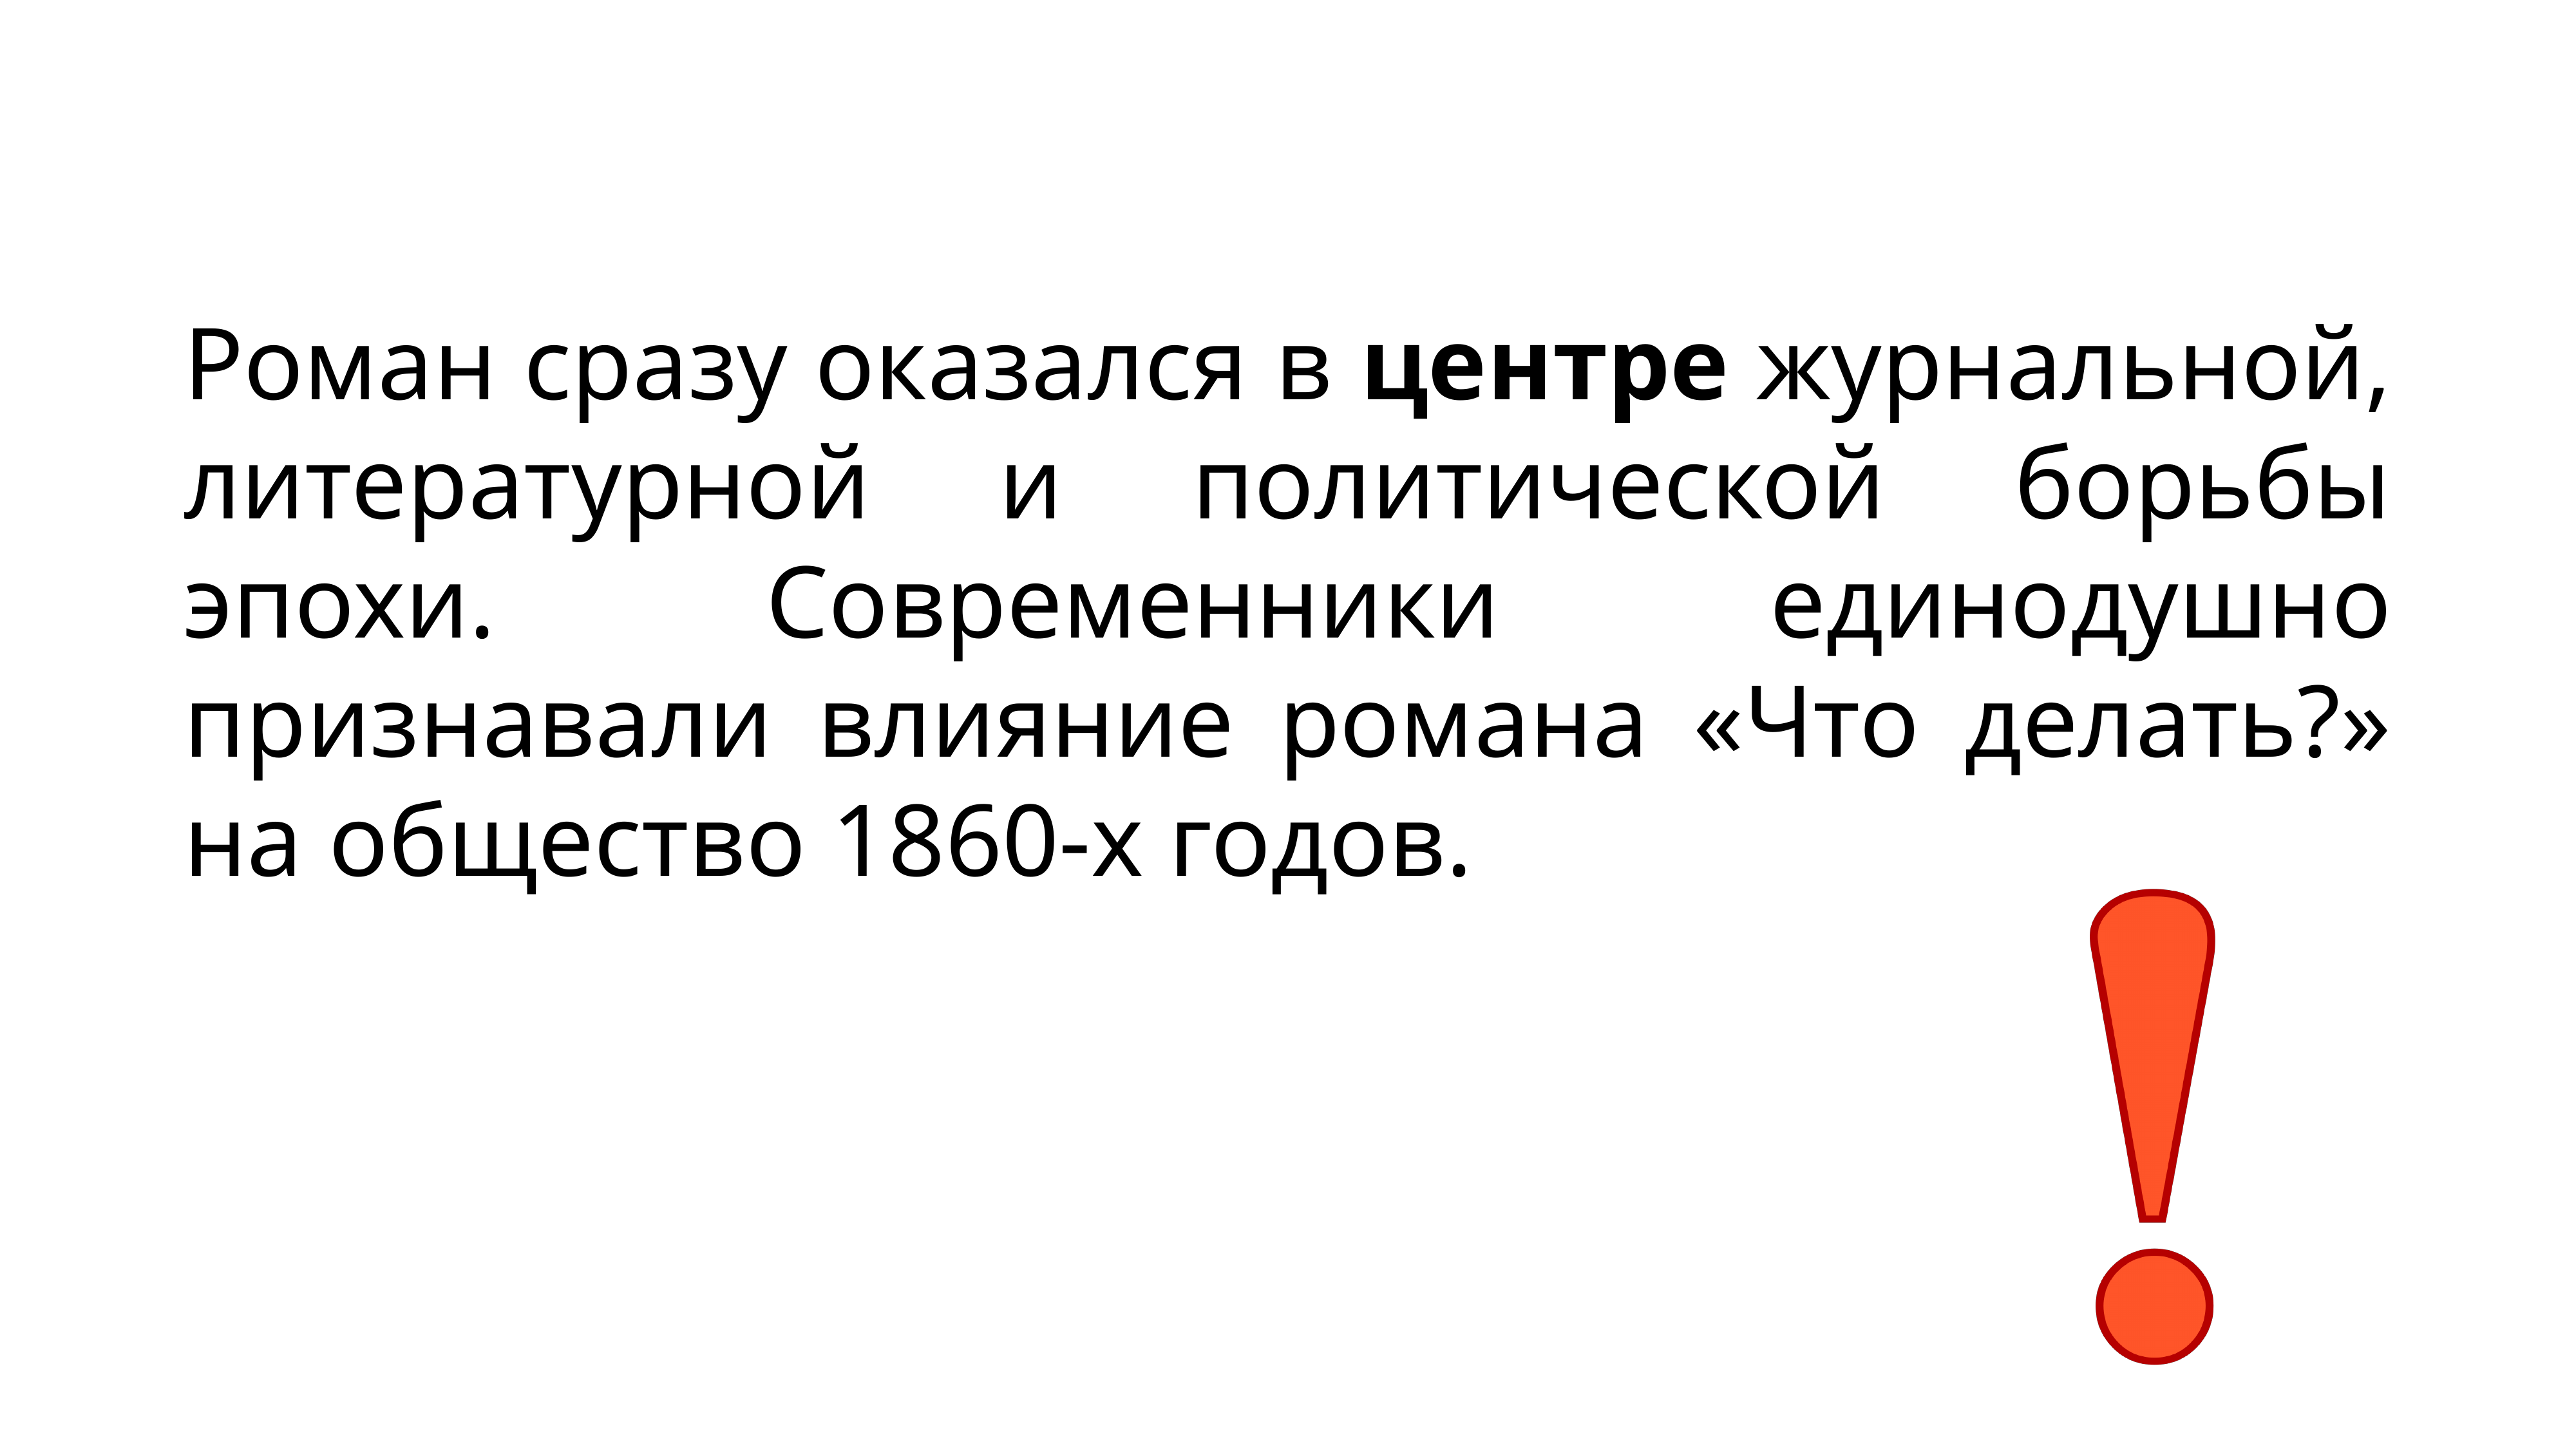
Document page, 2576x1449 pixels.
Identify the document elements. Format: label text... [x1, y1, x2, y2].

list Роман сразу оказался в центре журнальной, литературной и политической борьбы эпохи. Современники единодушно признавали влияние романа «Что делать?» на общество 1860-х годов. [178, 107, 2398, 1090]
picture [1875, 884, 2435, 1371]
